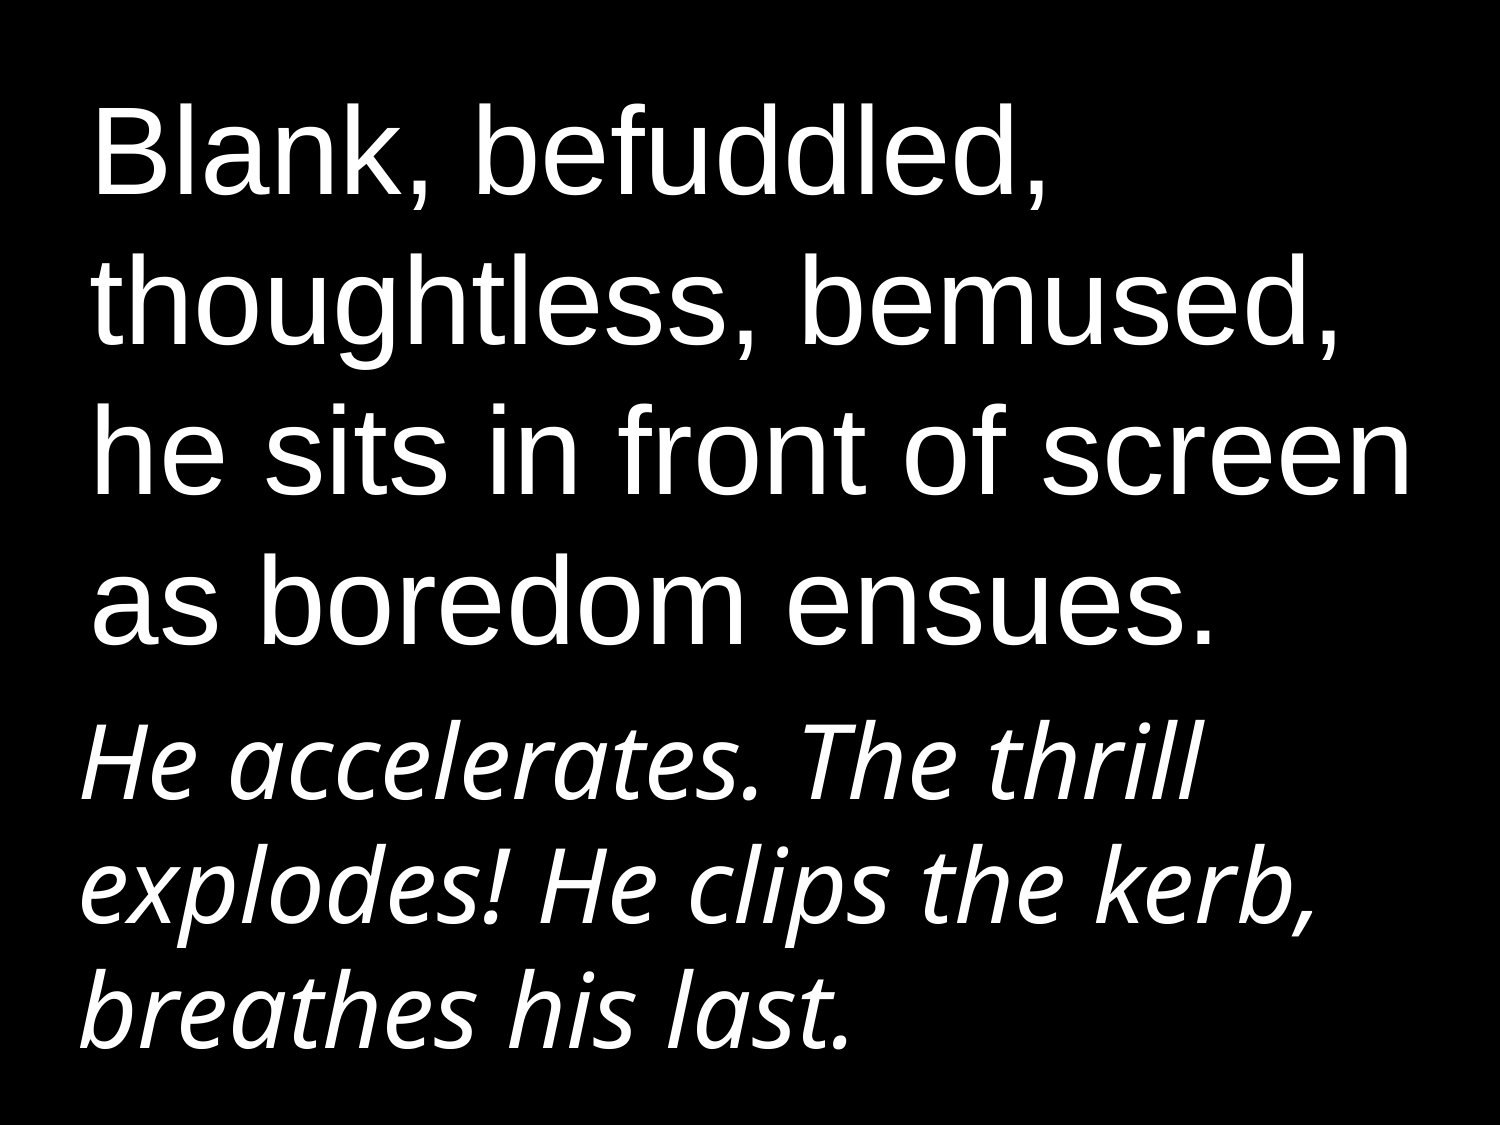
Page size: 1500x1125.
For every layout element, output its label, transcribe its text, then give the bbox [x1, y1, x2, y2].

text_box Blank, befuddled, thoughtless, bemused, he sits in front of screen as boredom ensues. [75, 62, 1463, 687]
text_box He accelerates. The thrill explodes! He clips the kerb, breathes his last. [62, 687, 1500, 1125]
